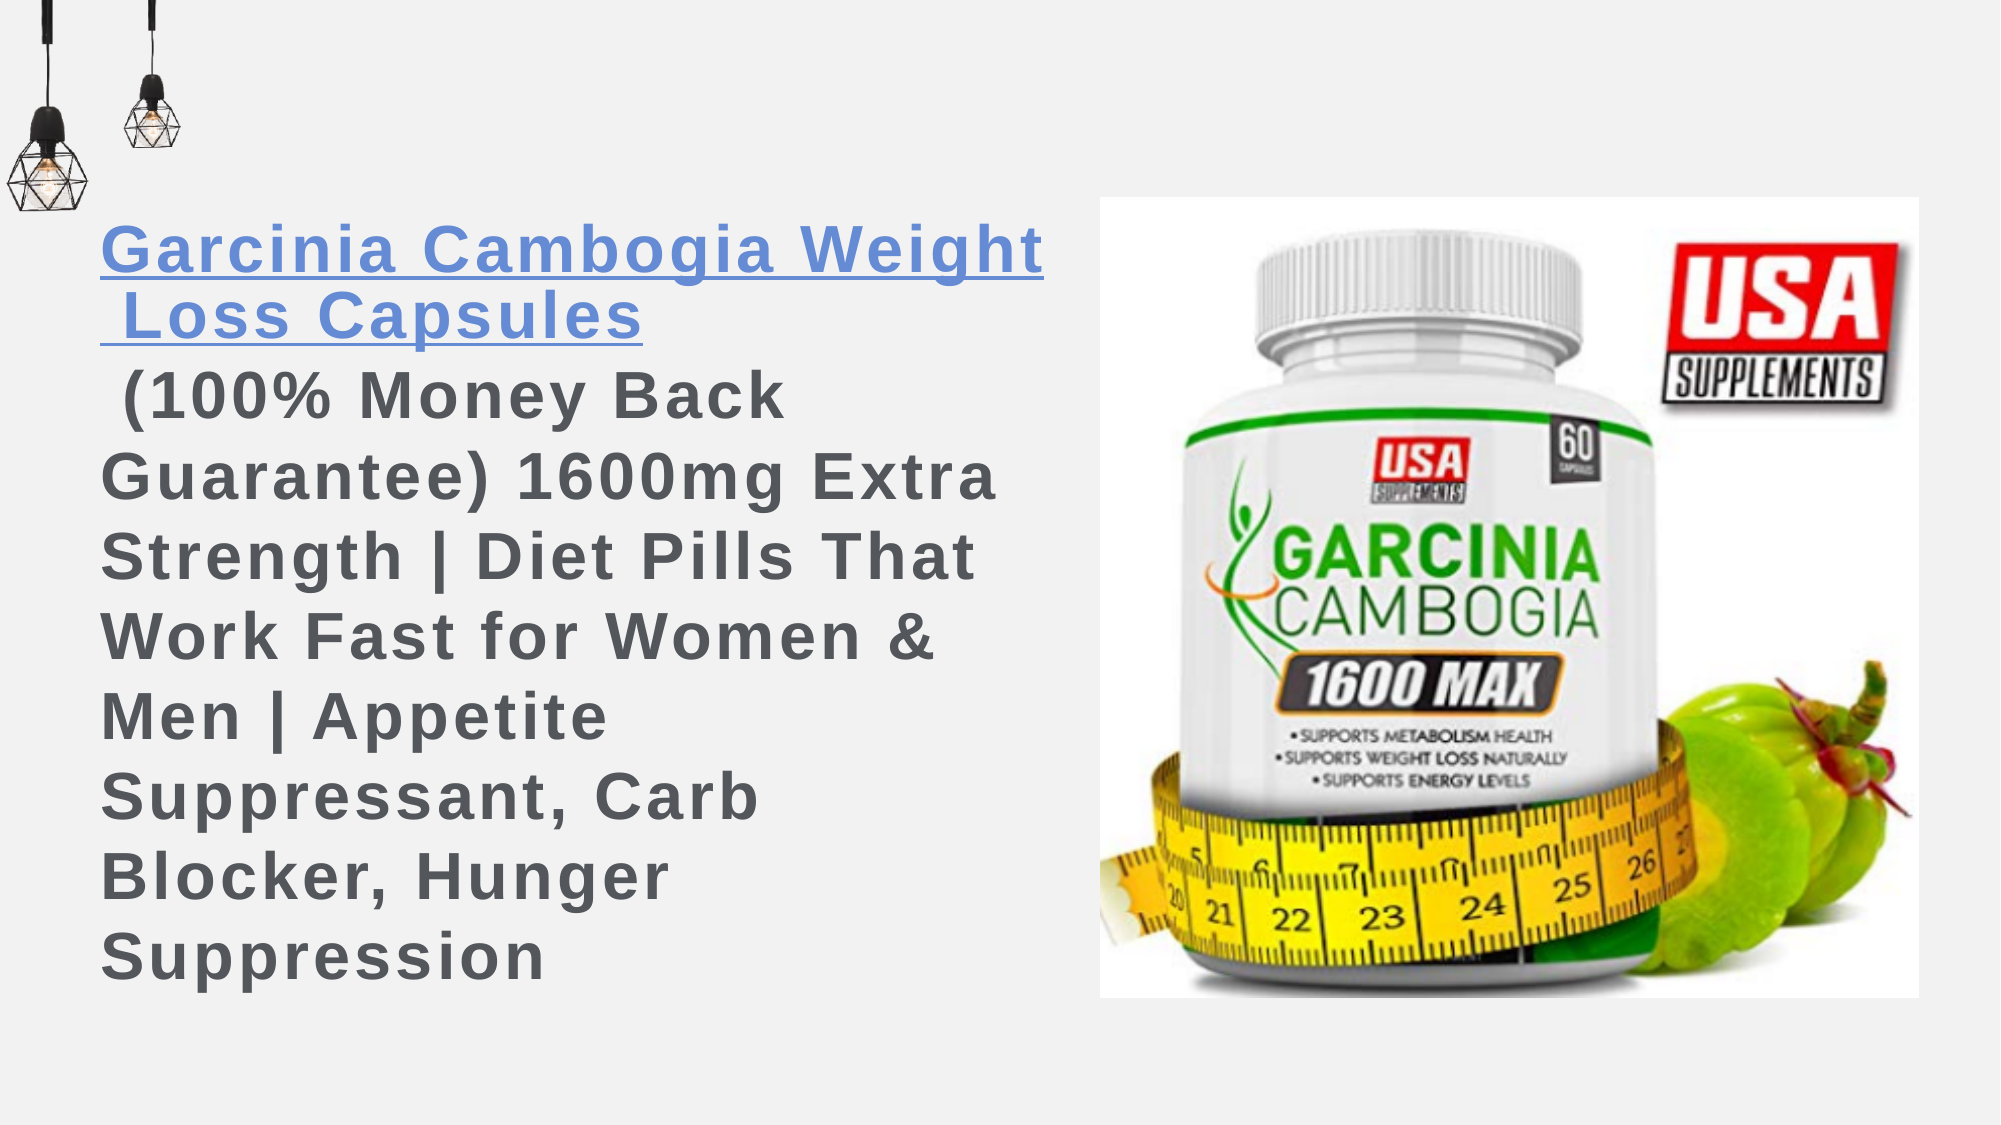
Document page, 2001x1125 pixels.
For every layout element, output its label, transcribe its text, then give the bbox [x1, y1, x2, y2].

picture [0, 0, 99, 220]
picture [119, 0, 188, 154]
title Garcinia Cambogia Weight Loss Capsules (100% Money Back Guarantee) 1600mg Extra Strength | Diet Pills That Work Fast for Women & Men | Appetite Suppressant, Carb Blocker, Hunger Suppression [85, 197, 1071, 1027]
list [1100, 197, 1919, 998]
